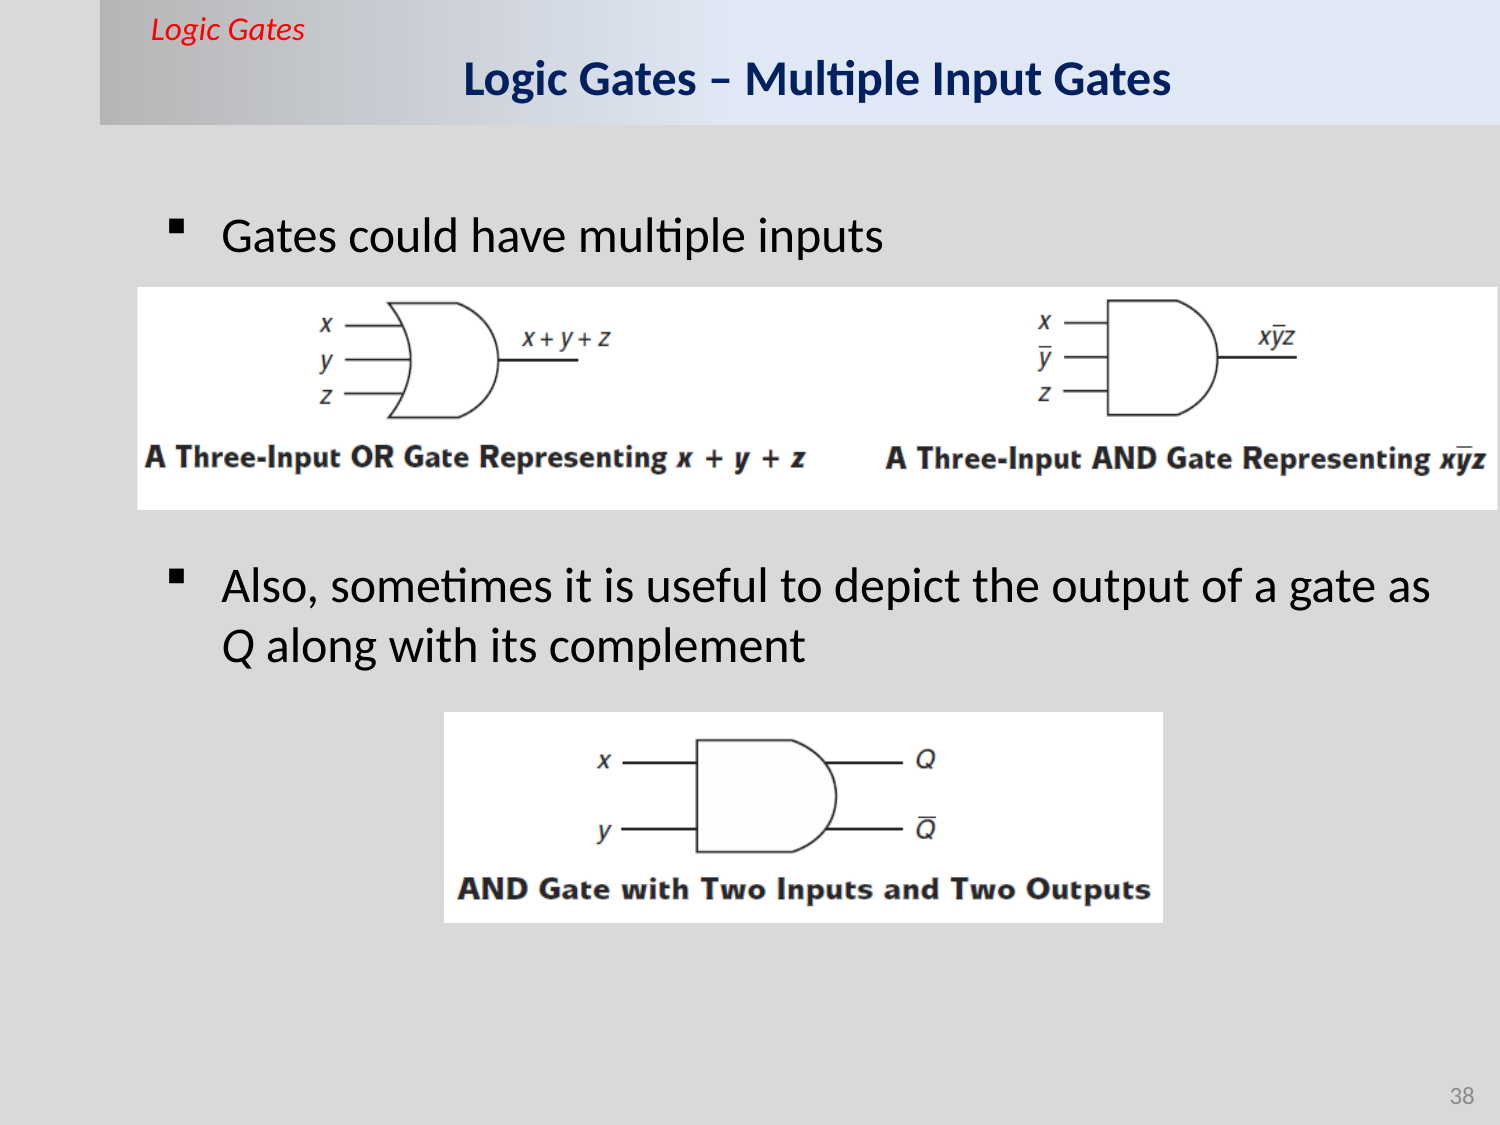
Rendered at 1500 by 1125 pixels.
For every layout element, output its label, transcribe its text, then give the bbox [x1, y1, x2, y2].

title Logic Gates – Multiple Input Gates [135, 37, 1500, 113]
list Logic Gates [135, 0, 625, 50]
picture [444, 712, 1163, 923]
picture [137, 287, 1498, 510]
